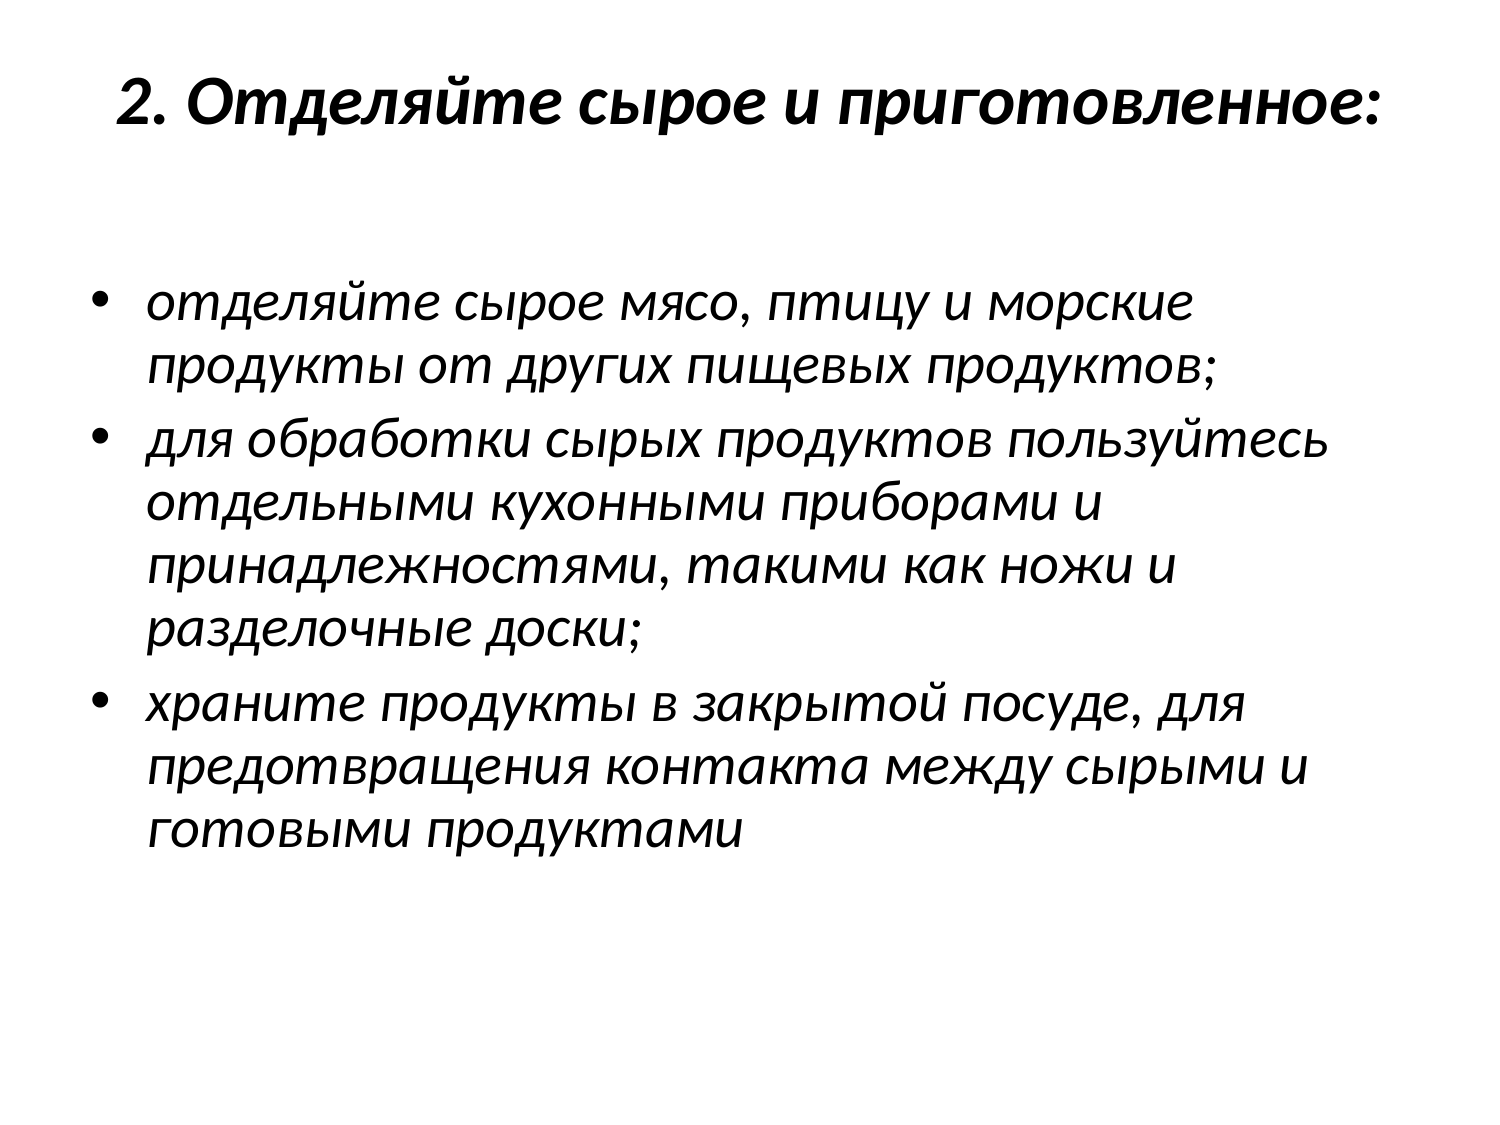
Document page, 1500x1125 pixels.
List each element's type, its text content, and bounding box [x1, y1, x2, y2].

list отделяйте сырое мясо, птицу и морские продукты от других пищевых продуктов; для обработки сырых продуктов пользуйтесь отдельными кухонными приборами и принадлежностями, такими как ножи и разделочные доски; храните продукты в закрытой посуде, для предотвращения контакта между сырыми и готовыми продуктами [75, 262, 1425, 1005]
title 2. Отделяйте сырое и приготовленное: [75, 45, 1425, 233]
